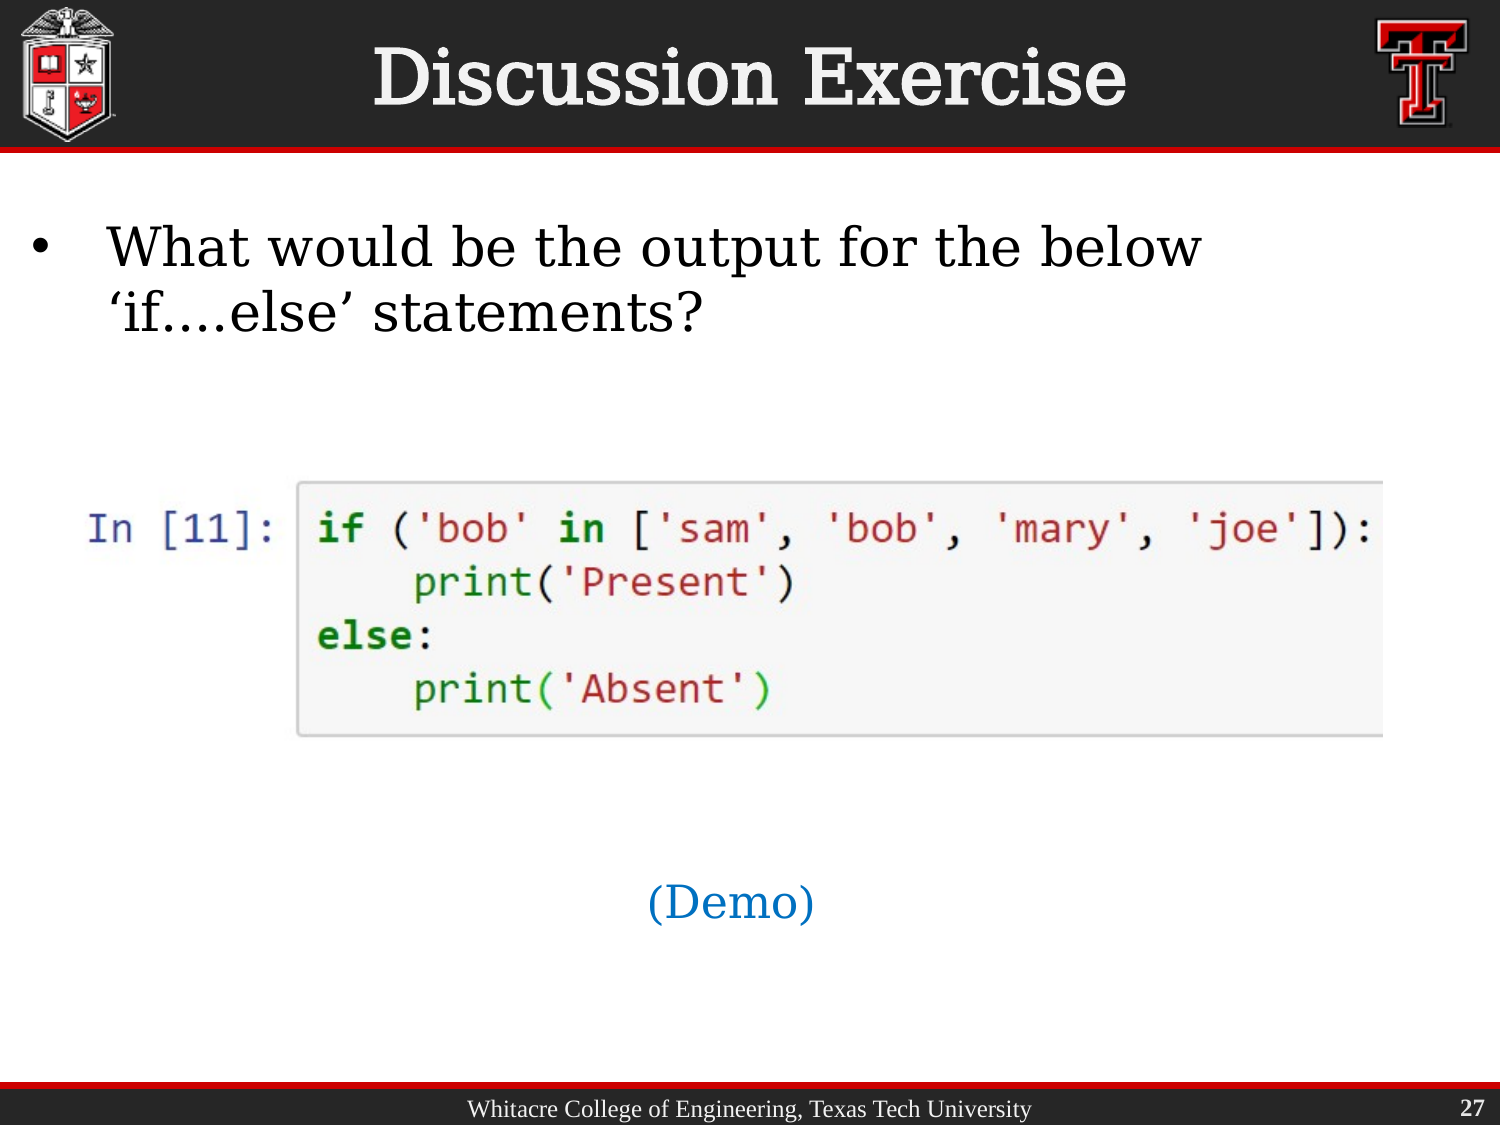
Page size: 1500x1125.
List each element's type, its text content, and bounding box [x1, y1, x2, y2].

picture [79, 467, 1384, 750]
text_box What would be the output for the below ‘if....else’ statements? [16, 204, 1447, 350]
slide_number 27 [1392, 1086, 1500, 1125]
picture [21, 7, 116, 142]
title Discussion Exercise [151, 6, 1349, 141]
text_box (Demo) [629, 865, 833, 935]
picture [1373, 14, 1472, 128]
